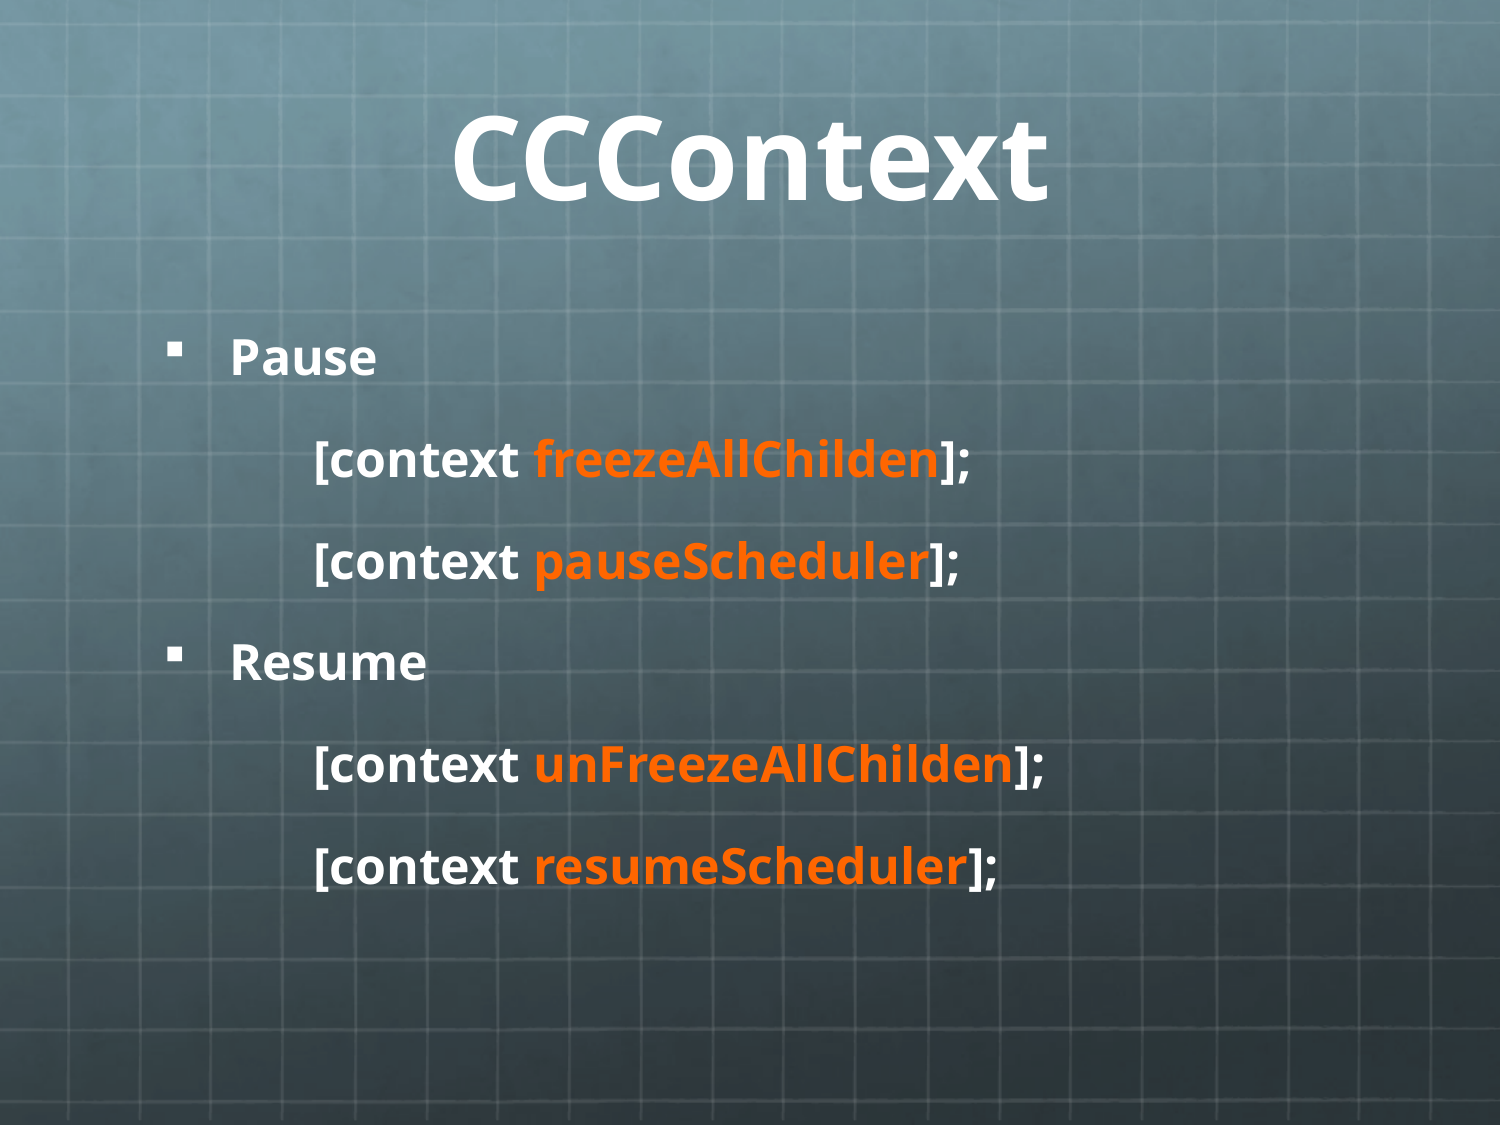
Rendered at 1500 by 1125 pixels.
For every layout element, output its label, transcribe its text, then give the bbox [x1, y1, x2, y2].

title CCContext [127, 17, 1372, 289]
picture [0, 0, 1500, 1125]
text_box Pause [context freezeAllChilden]; [context pauseScheduler]; Resume [context unFreezeAllChilden]; [context resumeScheduler]; [148, 318, 1372, 1099]
